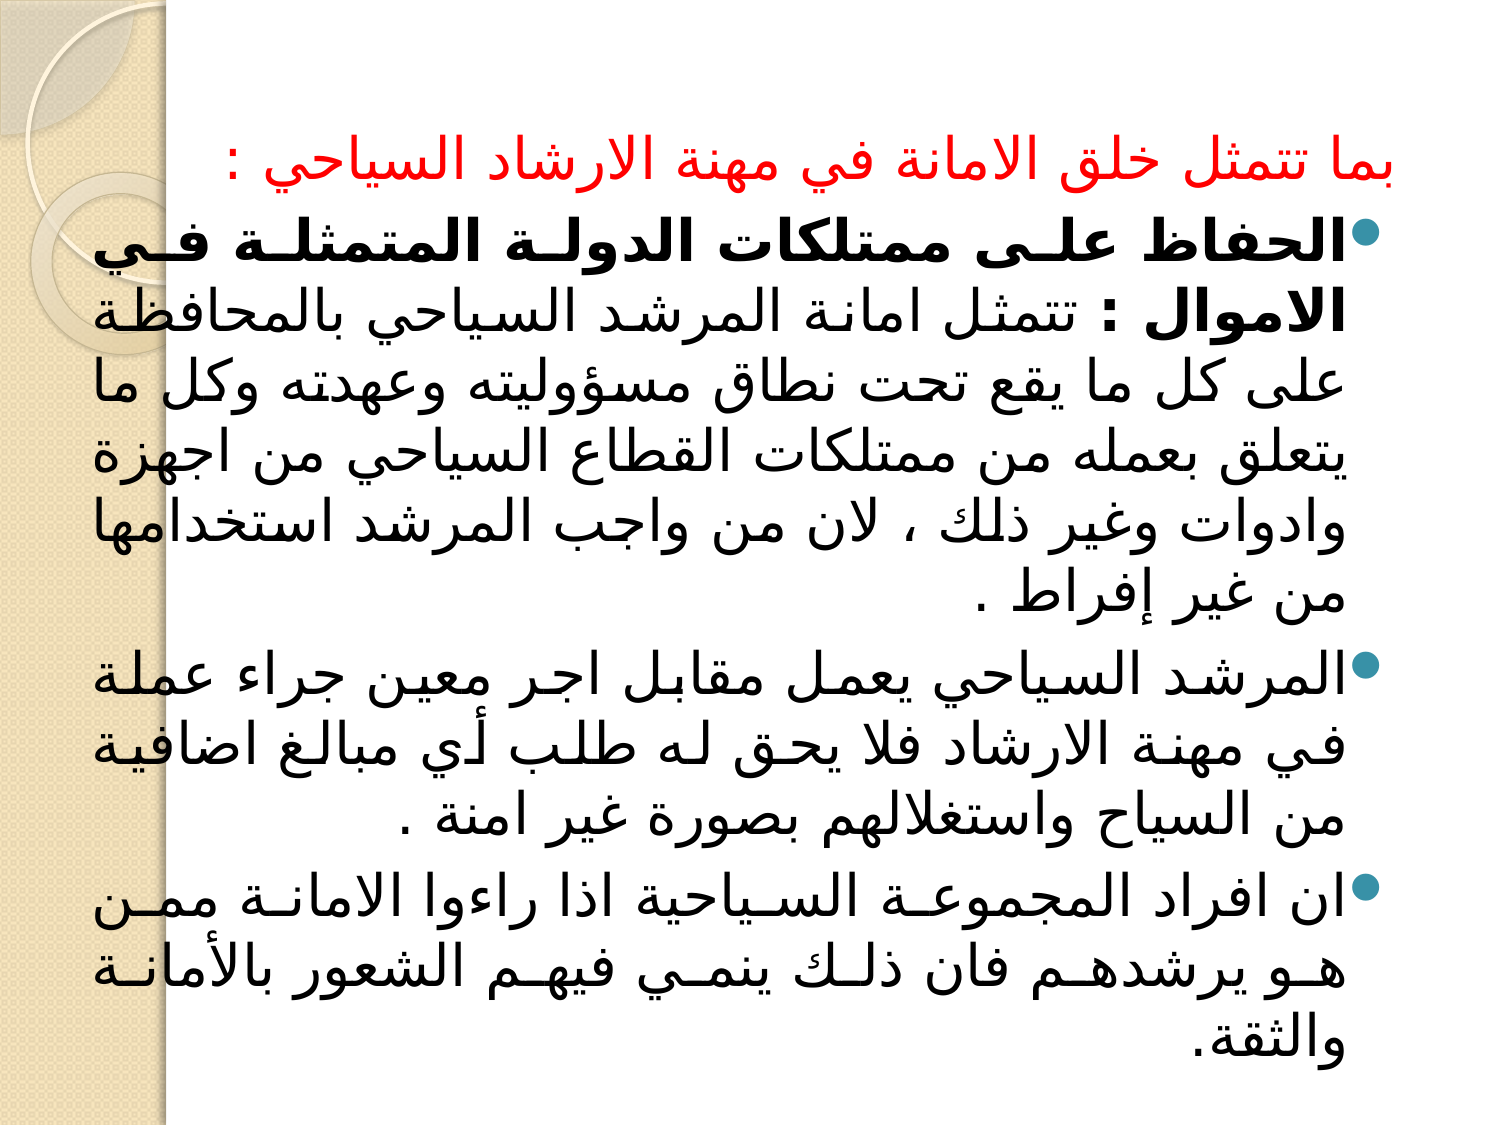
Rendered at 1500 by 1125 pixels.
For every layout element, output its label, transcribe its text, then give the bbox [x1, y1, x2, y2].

list بما تتمثل خلق الامانة في مهنة الارشاد السياحي : الحفاظ على ممتلكات الدولة المتمثلة في الاموال : تتمثل امانة المرشد السياحي بالمحافظة على كل ما يقع تحت نطاق مسؤوليته وعهدته وكل ما يتعلق بعمله من ممتلكات القطاع السياحي من اجهزة وادوات وغير ذلك ، لان من واجب المرشد استخدامها من غير إفراط . المرشد السياحي يعمل مقابل اجر معين جراء عملة في مهنة الارشاد فلا يحق له طلب أي مبالغ اضافية من السياح واستغلالهم بصورة غير امنة . ان افراد المجموعة السياحية اذا راءوا الامانة ممن هو يرشدهم فان ذلك ينمي فيهم الشعور بالأمانة والثقة. [76, 113, 1424, 988]
